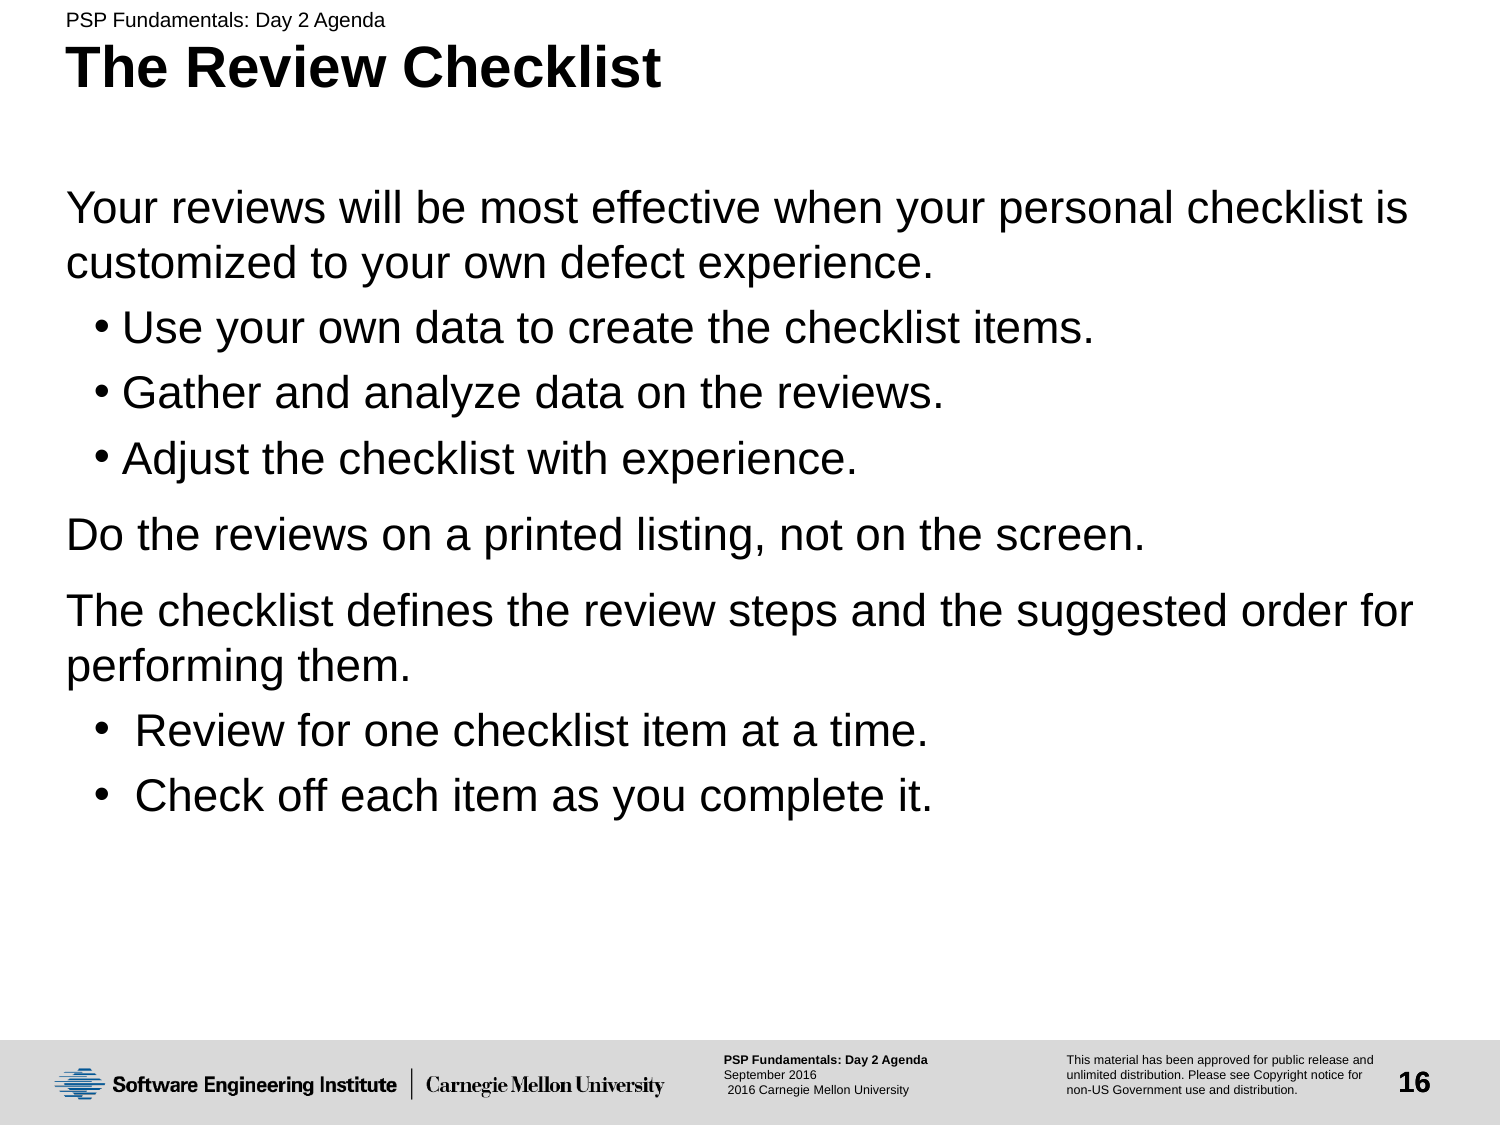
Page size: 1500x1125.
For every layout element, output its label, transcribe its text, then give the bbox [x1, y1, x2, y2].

list Your reviews will be most effective when your personal checklist is customized to your own defect experience. Use your own data to create the checklist items. Gather and analyze data on the reviews. Adjust the checklist with experience. Do the reviews on a printed listing, not on the screen. The checklist defines the review steps and the suggested order for performing them. Review for one checklist item at a time. Check off each item as you complete it. [65, 177, 1431, 1000]
title The Review Checklist [65, 37, 1430, 148]
picture [46, 1061, 673, 1104]
